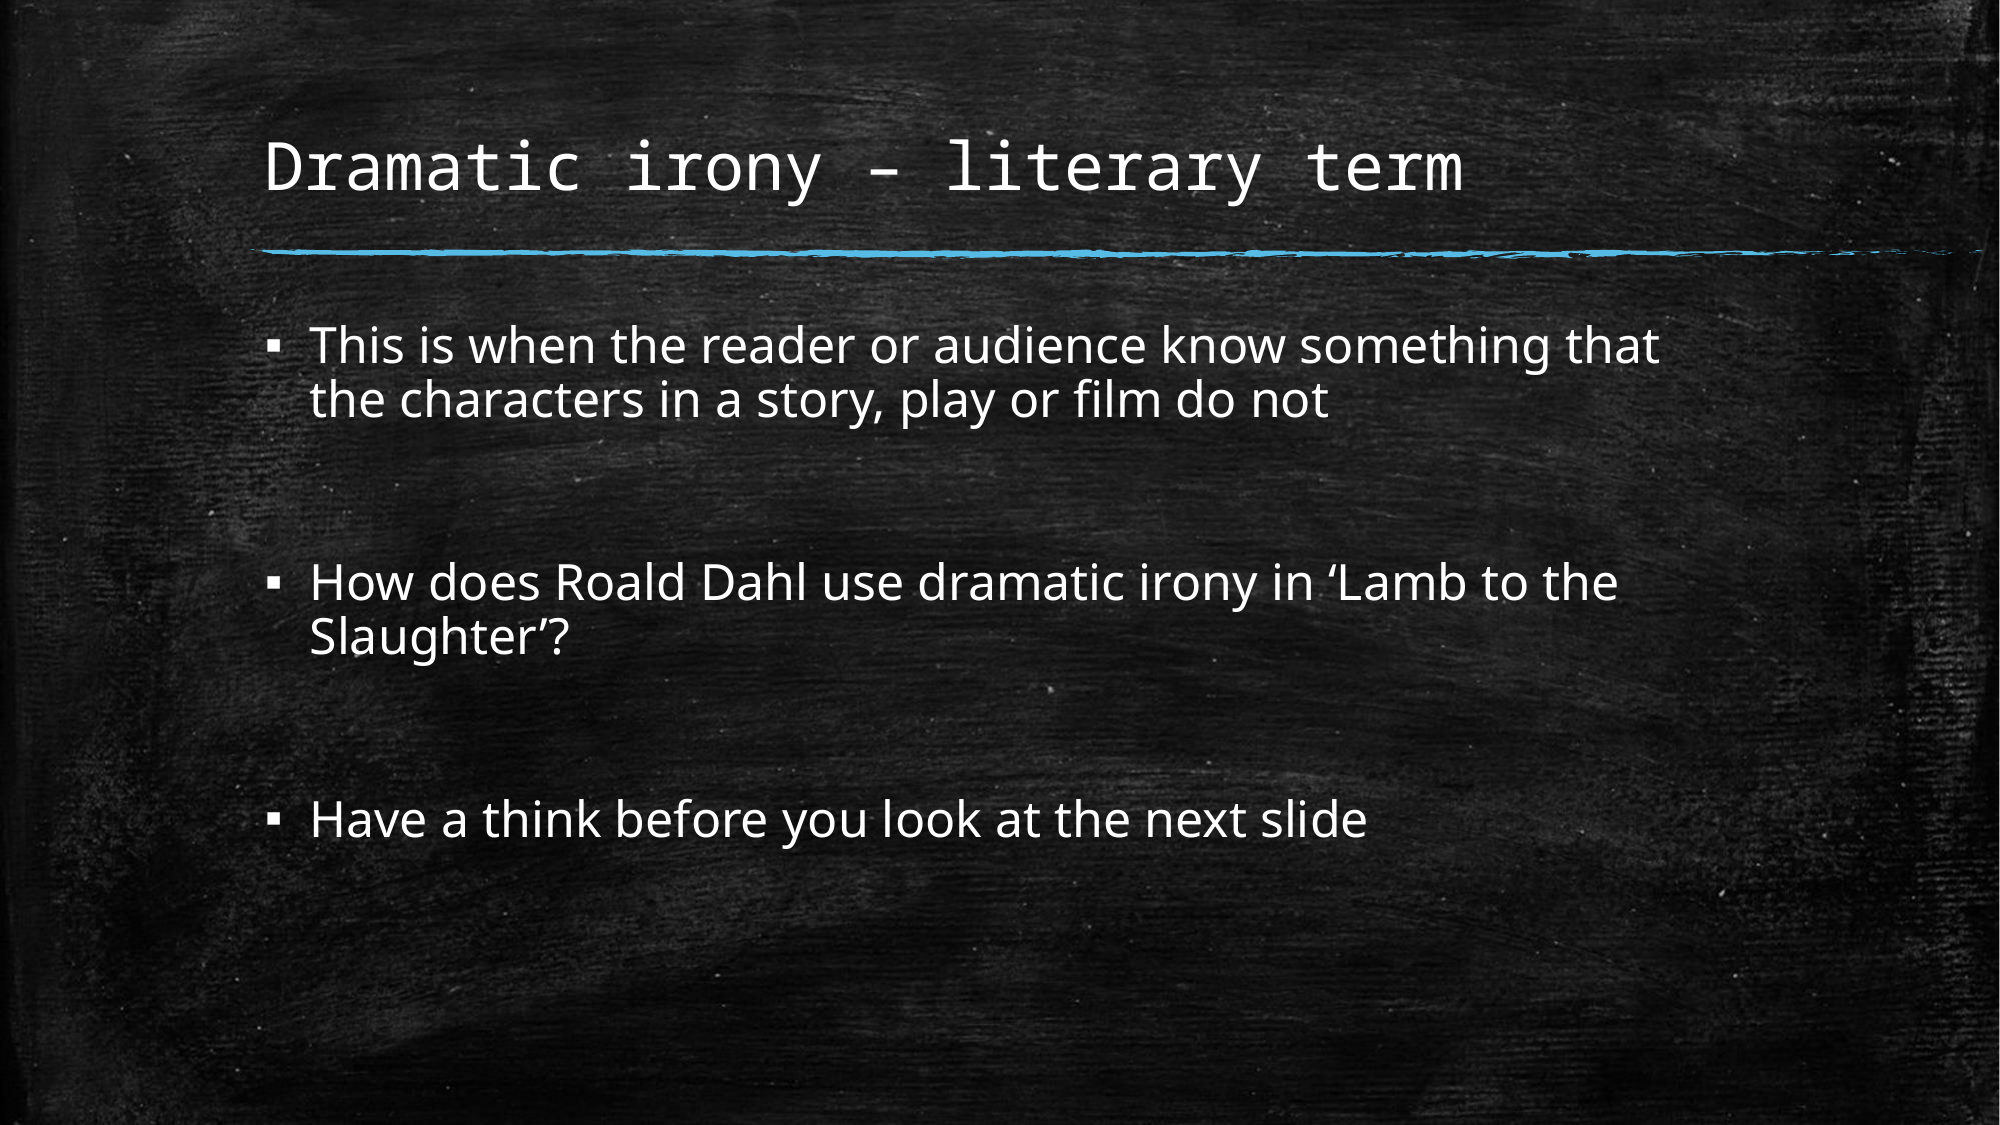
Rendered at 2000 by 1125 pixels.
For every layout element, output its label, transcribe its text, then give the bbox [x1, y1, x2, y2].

title Dramatic irony – literary term [249, 45, 1750, 213]
picture [0, 0, 2000, 1125]
list This is when the reader or audience know something that the characters in a story, play or film do not How does Roald Dahl use dramatic irony in ‘Lamb to the Slaughter’? Have a think before you look at the next slide [249, 312, 1750, 1013]
